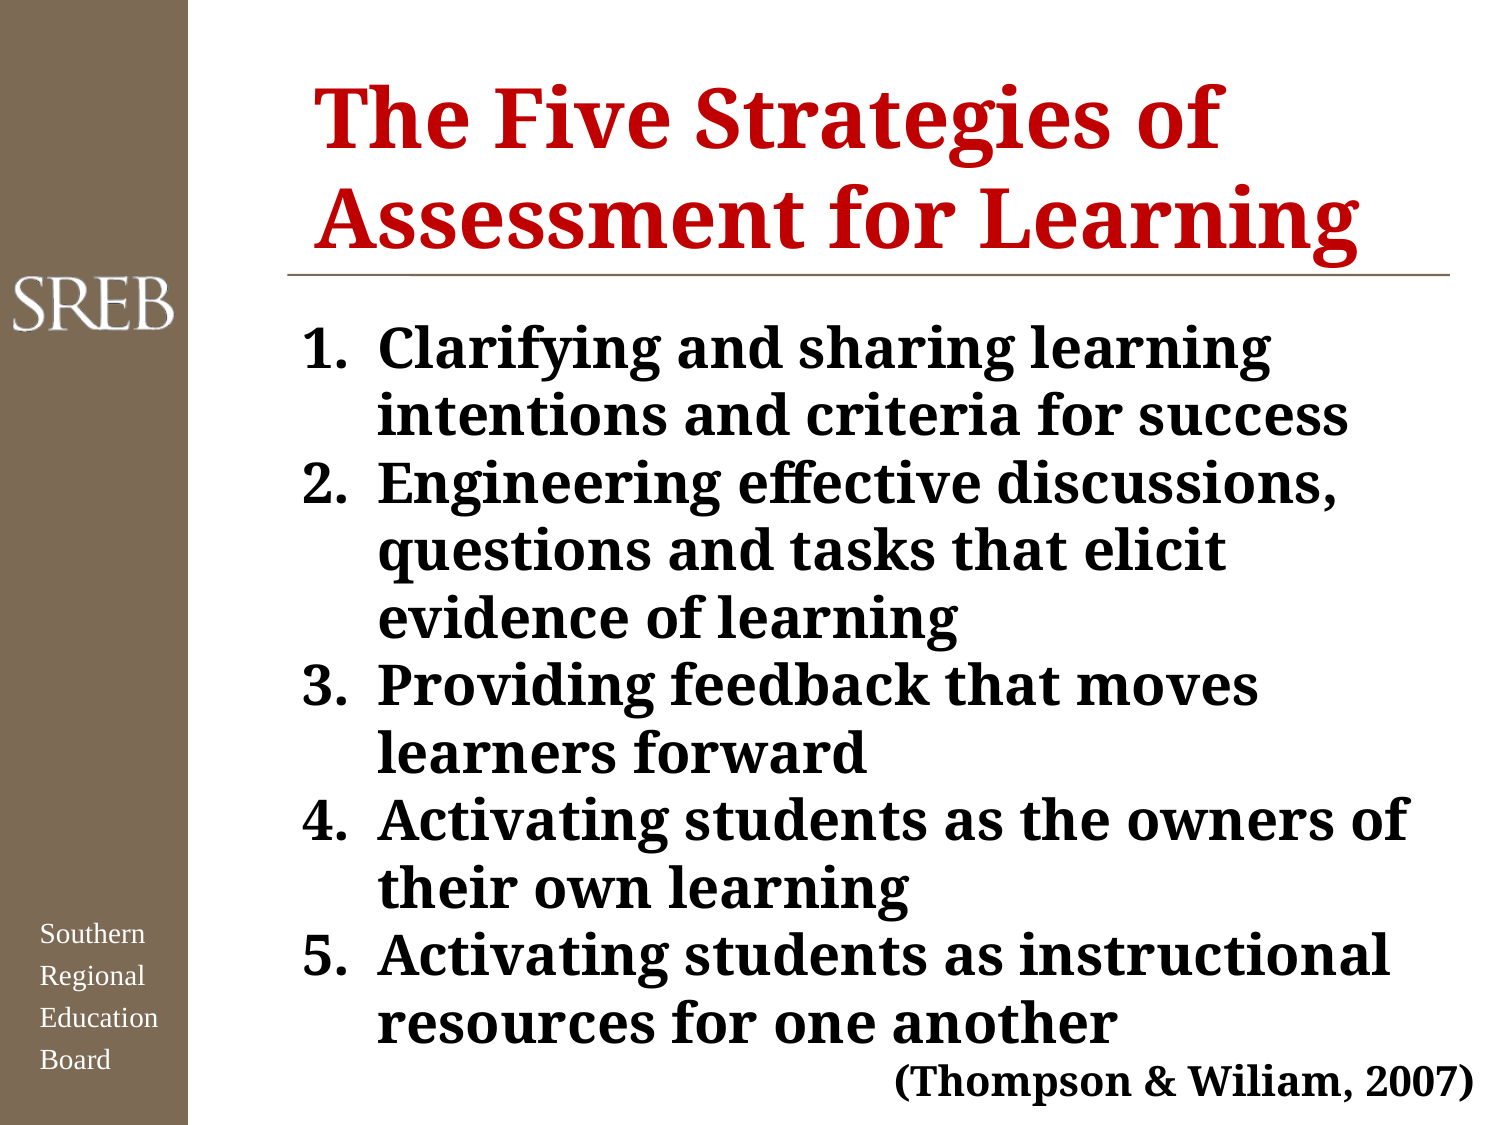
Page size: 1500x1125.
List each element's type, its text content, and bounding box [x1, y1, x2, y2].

text_box Clarifying and sharing learning intentions and criteria for success Engineering effective discussions, questions and tasks that elicit evidence of learning Providing feedback that moves learners forward Activating students as the owners of their own learning Activating students as instructional resources for one another (Thompson & Wiliam, 2007) [287, 304, 1500, 1125]
picture [12, 274, 175, 332]
text_box The Five Strategies of Assessment for Learning [300, 57, 1450, 273]
